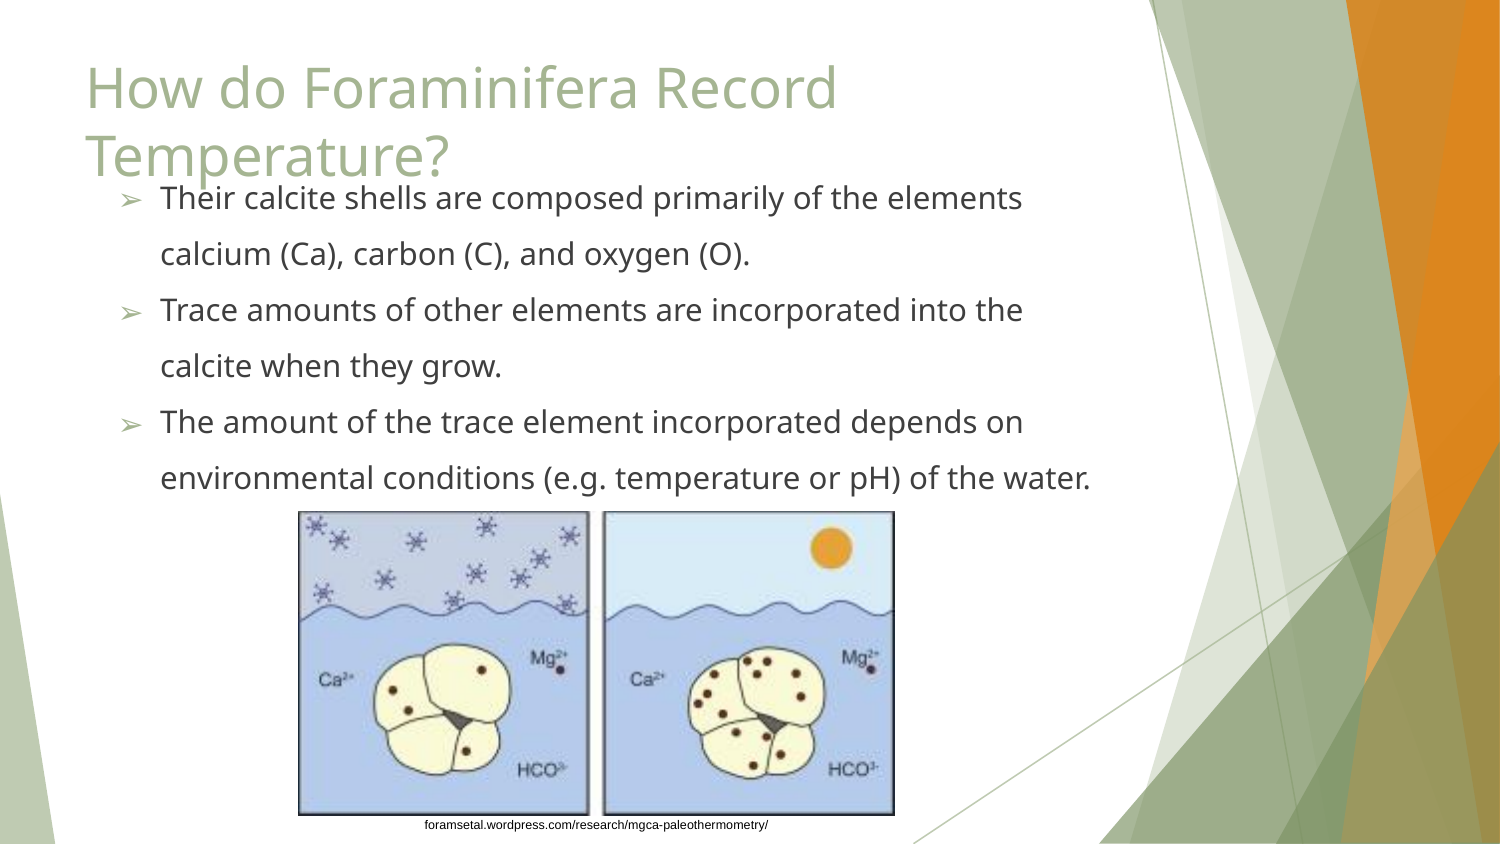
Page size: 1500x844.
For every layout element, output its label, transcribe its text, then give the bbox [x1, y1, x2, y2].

text_box foramsetal.wordpress.com/research/mgca-paleothermometry/ [276, 805, 917, 844]
picture [298, 511, 896, 816]
list Their calcite shells are composed primarily of the elements calcium (Ca), carbon (C), and oxygen (O). Trace amounts of other elements are incorporated into the calcite when they grow. The amount of the trace element incorporated depends on environmental conditions (e.g. temperature or pH) of the water. [92, 153, 1119, 632]
title How do Foraminifera Record Temperature? [73, 46, 1203, 210]
